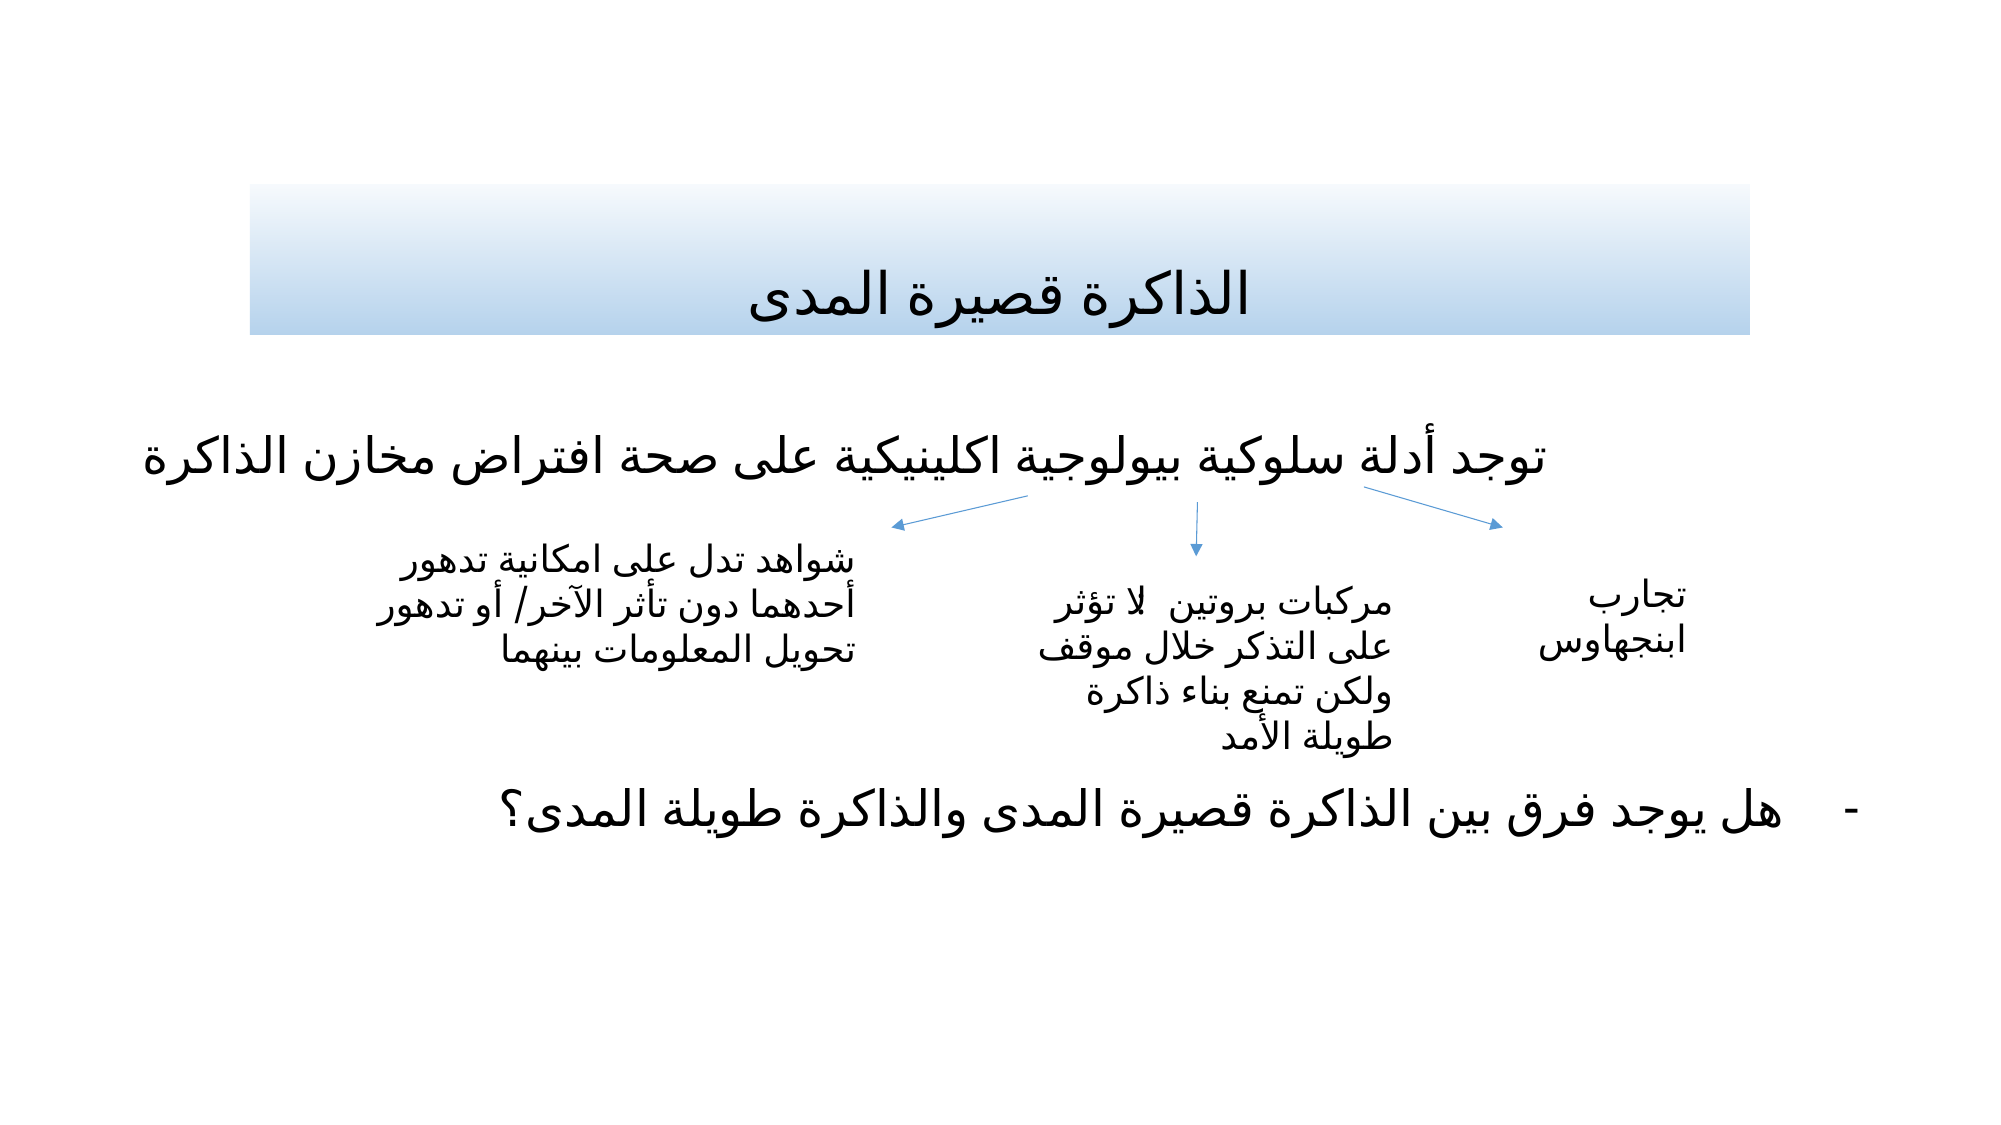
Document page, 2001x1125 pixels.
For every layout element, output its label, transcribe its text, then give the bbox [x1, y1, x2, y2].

title الذاكرة قصيرة المدى [249, 184, 1750, 335]
text_box مركبات بروتين: لا تؤثر على التذكر خلال موقف ولكن تمنع بناء ذاكرة طويلة الأمد [982, 569, 1409, 765]
subtitle توجد أدلة سلوكية بيولوجية اكلينيكية على صحة افتراض مخازن الذاكرة هل يوجد فرق بين الذاكرة قصيرة المدى والذاكرة طويلة المدى؟ [117, 422, 1875, 1076]
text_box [1363, 486, 1503, 528]
text_box شواهد تدل على امكانية تدهور أحدهما دون تأثر الآخر/ أو تدهور تحويل المعلومات بينهما [336, 527, 871, 678]
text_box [891, 495, 1028, 528]
text_box تجارب ابنجهاوس [1519, 562, 1702, 667]
